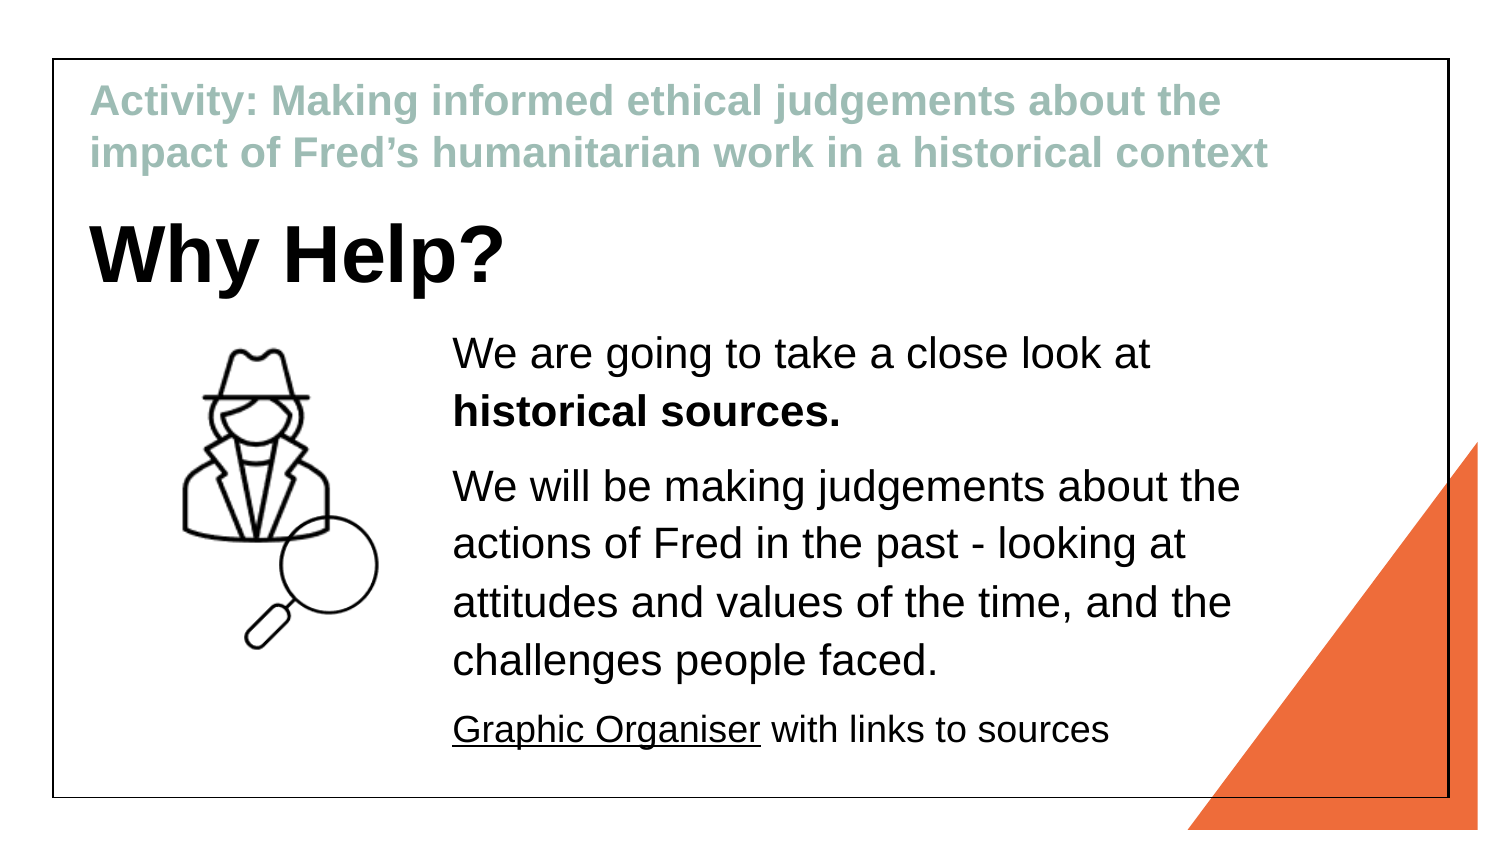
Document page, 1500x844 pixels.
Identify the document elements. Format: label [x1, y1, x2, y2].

picture [52, 58, 1450, 798]
text_box [1187, 441, 1478, 830]
